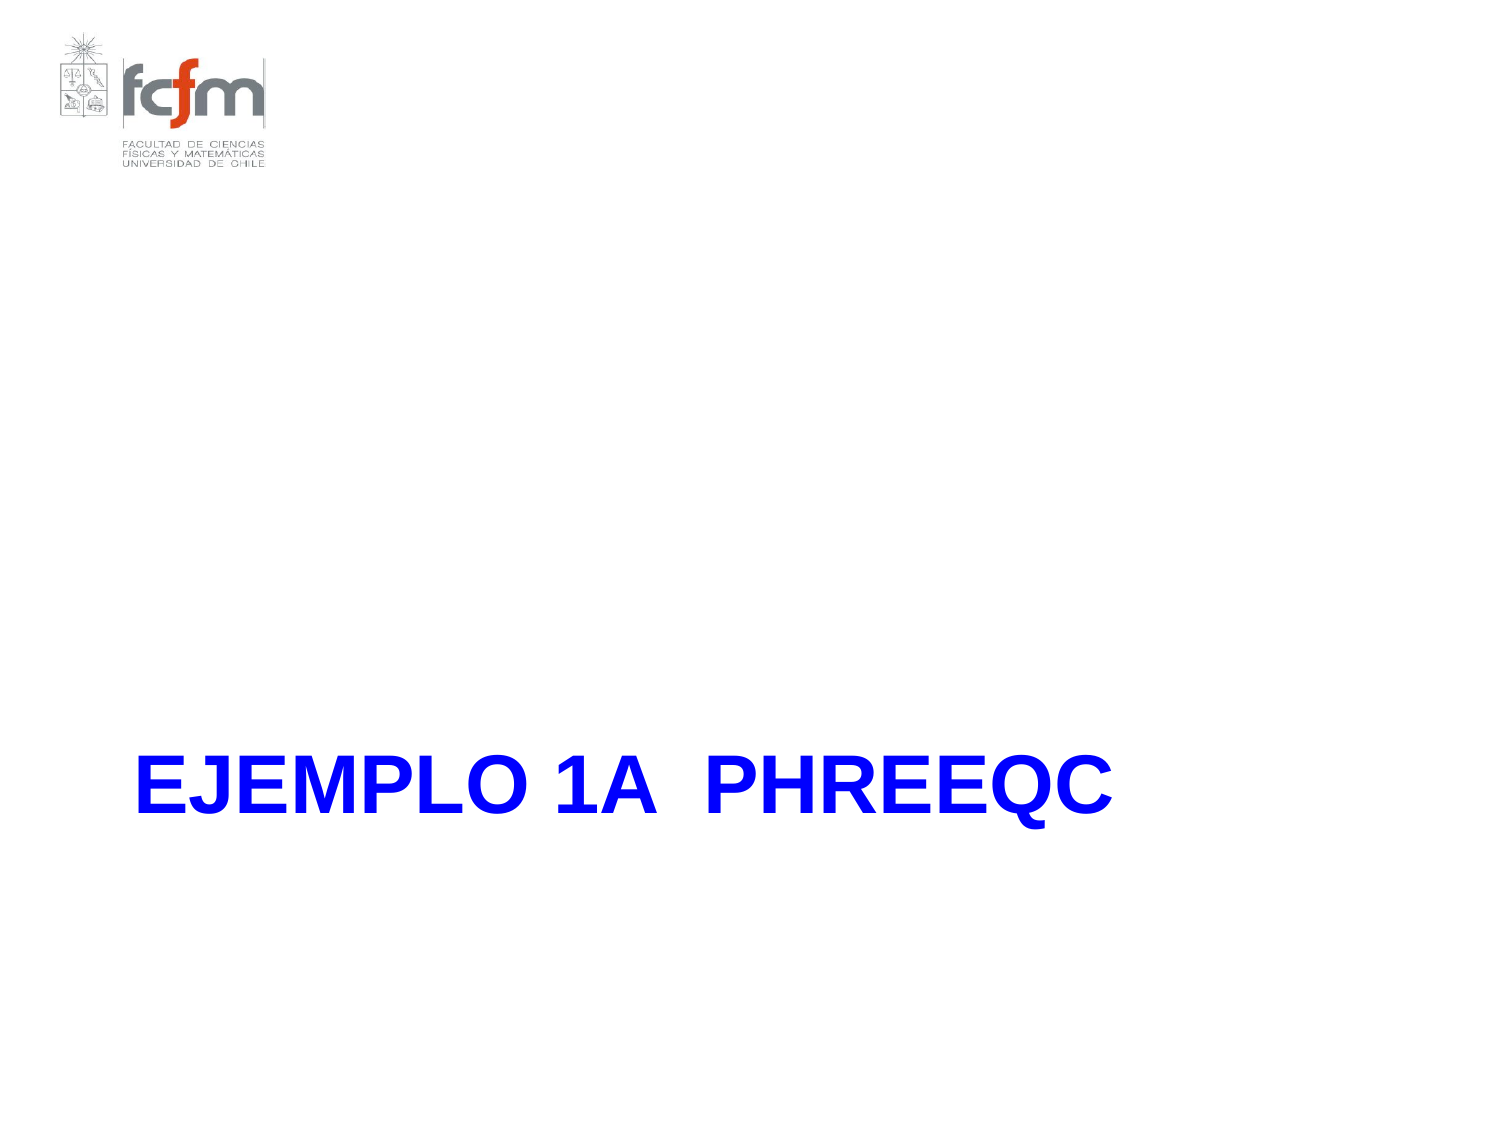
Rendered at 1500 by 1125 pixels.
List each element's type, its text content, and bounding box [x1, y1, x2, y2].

title EJEMPLO 1a PHREEQC [118, 722, 1394, 947]
